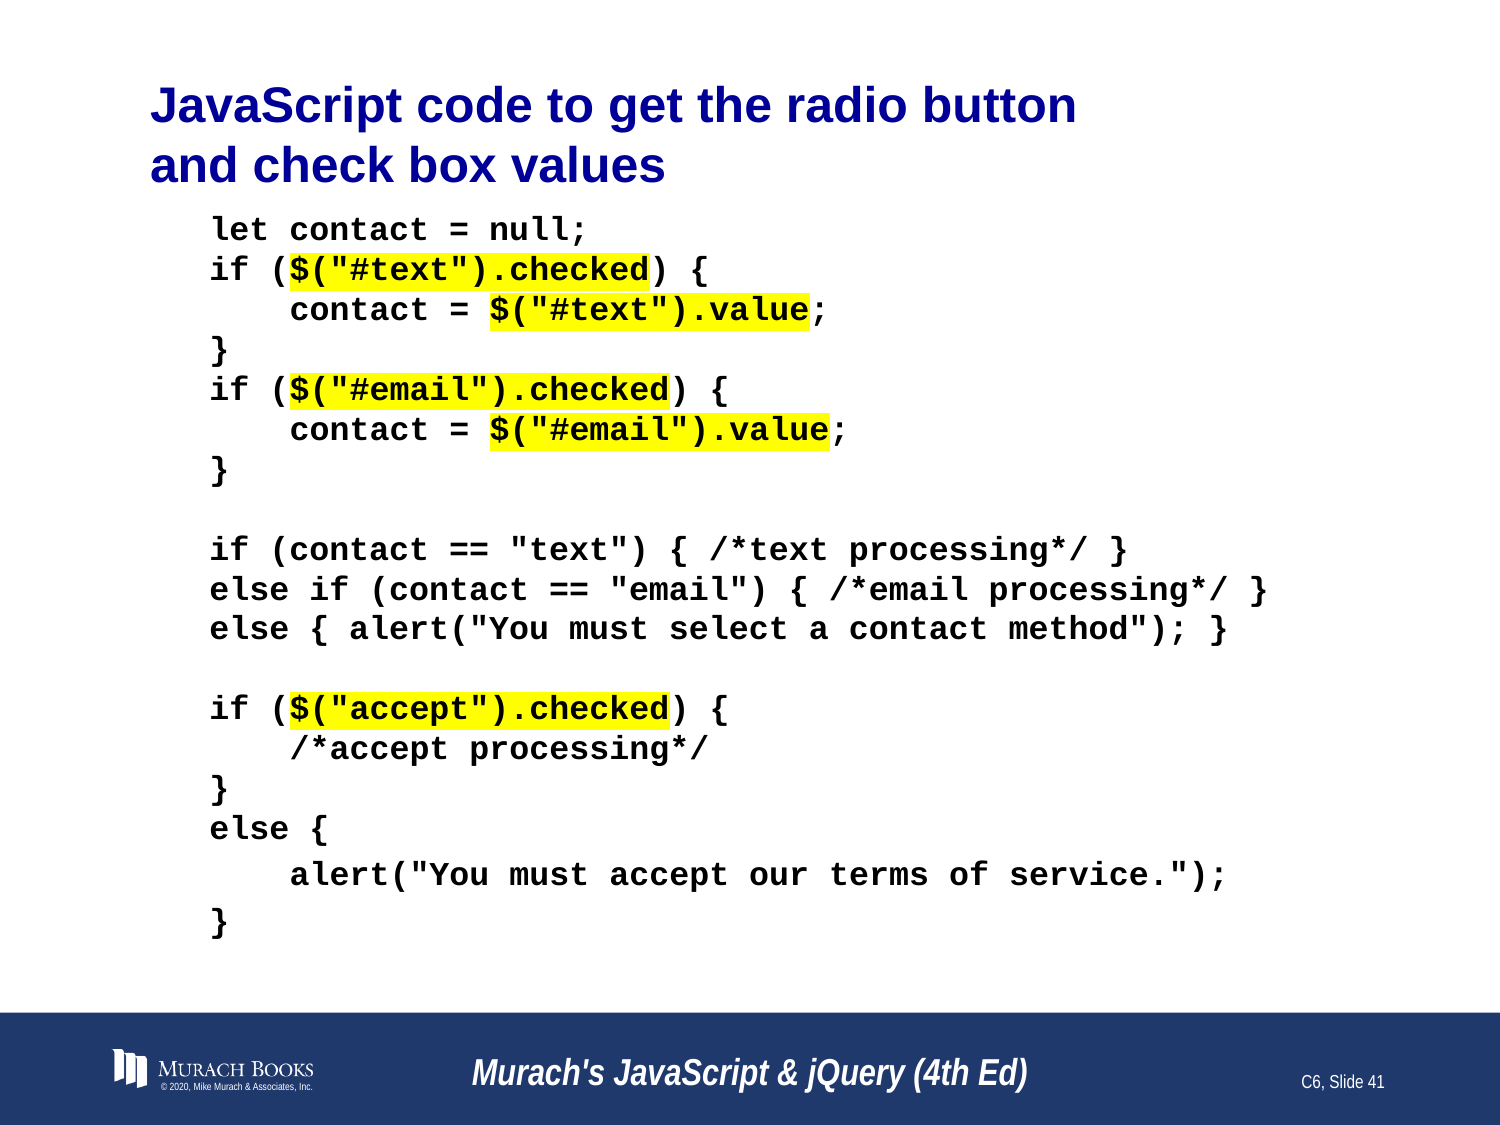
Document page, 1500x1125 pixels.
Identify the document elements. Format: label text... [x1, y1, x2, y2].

list let contact = null; if ($("#text").checked) { contact = $("#text").value; } if ($("#email").checked) { contact = $("#email").value; } if (contact == "text") { /*text processing*/ } else if (contact == "email") { /*email processing*/ } else { alert("You must select a contact method"); } if ($("accept").checked) { /*accept processing*/ } else { alert("You must accept our terms of service."); } [137, 200, 1350, 1000]
slide_number Murach's JavaScript & jQuery (4th Ed) [463, 1025, 1050, 1100]
title JavaScript code to get the radio button and check box values [150, 72, 1350, 194]
footer © 2020, Mike Murach & Associates, Inc. [12, 1025, 463, 1100]
slide_number C6, Slide 41 [1087, 1025, 1400, 1100]
